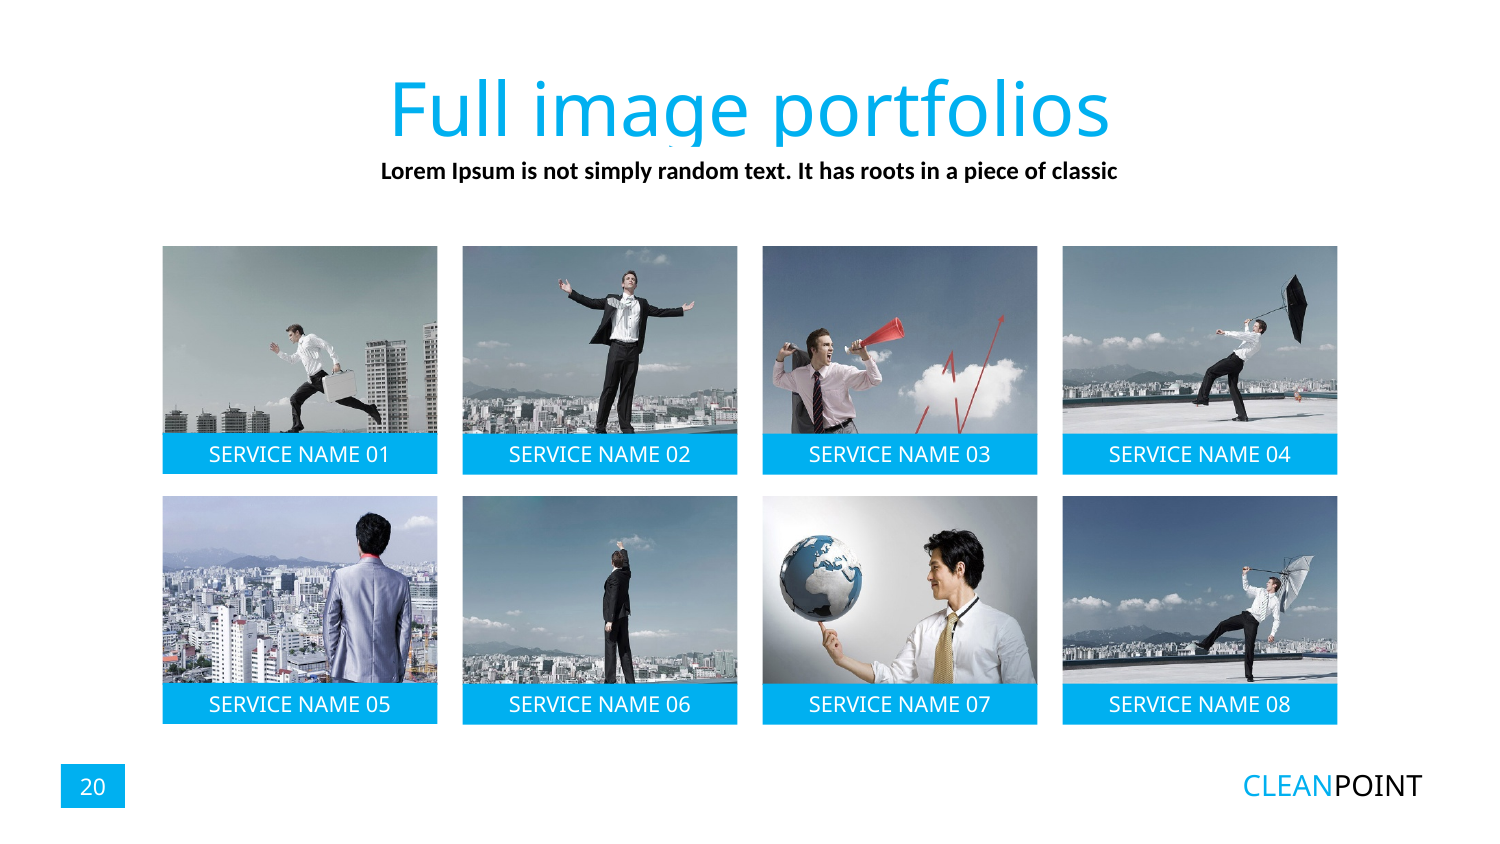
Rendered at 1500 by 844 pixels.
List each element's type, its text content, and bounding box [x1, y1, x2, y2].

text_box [462, 246, 738, 476]
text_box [1062, 496, 1338, 726]
title Full image portfolios [300, 96, 1200, 160]
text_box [162, 246, 438, 475]
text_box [762, 246, 1038, 476]
text_box Lorem Ipsum is not simply random text. It has roots in a piece of classic [337, 146, 1163, 192]
text_box CLEANPOINT [149, 746, 1438, 810]
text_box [162, 496, 438, 725]
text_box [762, 496, 1038, 726]
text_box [462, 496, 738, 726]
text_box 20 [59, 762, 127, 810]
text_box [1062, 246, 1338, 476]
